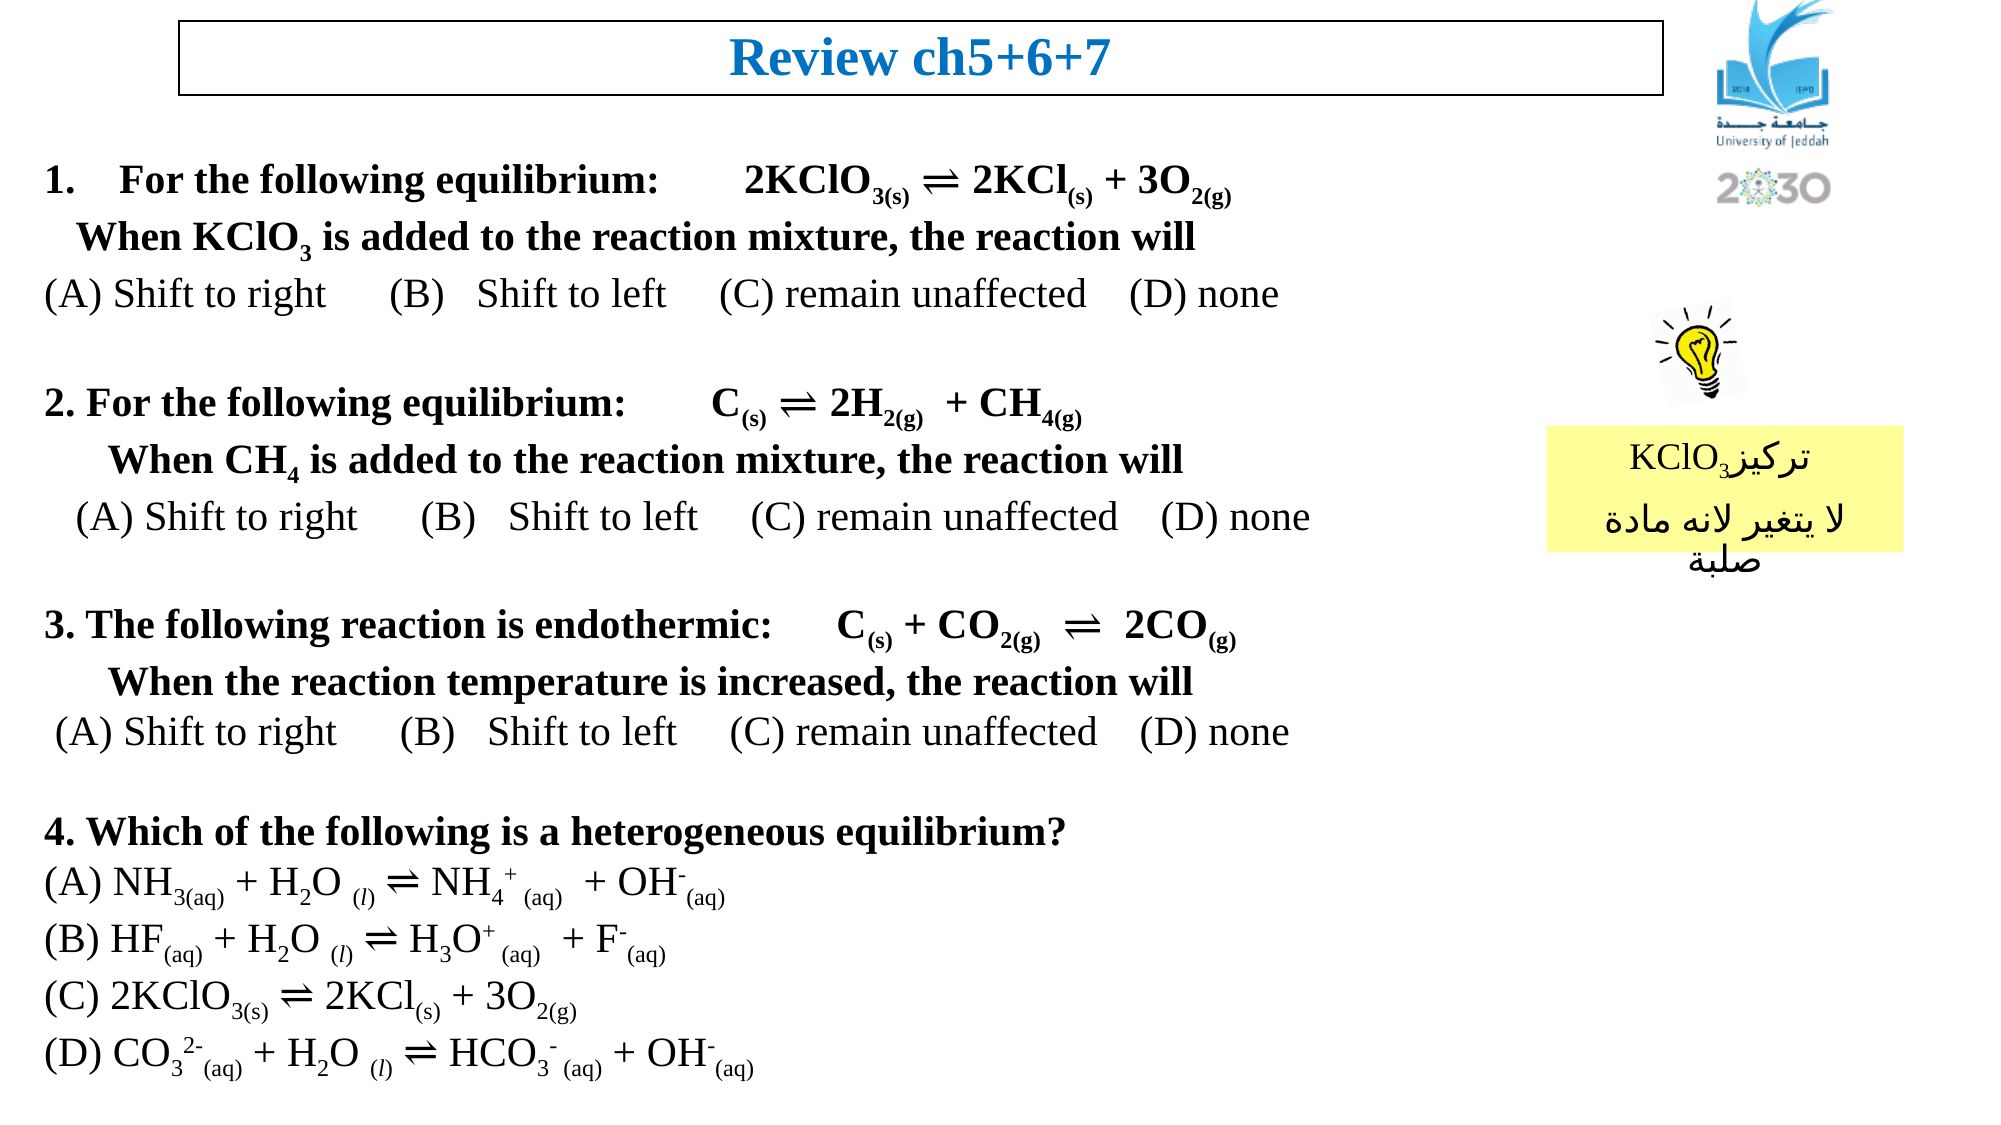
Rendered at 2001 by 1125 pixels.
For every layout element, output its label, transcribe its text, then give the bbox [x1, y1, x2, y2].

picture [1648, 297, 1748, 408]
picture [1697, 0, 1851, 213]
text_box KClO3تركيز لا يتغير لانه مادة صلبة [1546, 425, 1904, 553]
text_box Review ch5+6+7 [178, 20, 1664, 96]
text_box For the following equilibrium: 2KClO3(s) ⇌ 2KCl(s) + 3O2(g) When KClO3 is added to the reaction mixture, the reaction will (A) Shift to right (B) Shift to left (C) remain unaffected (D) none 2. For the following equilibrium: C(s) ⇌ 2H2(g) + CH4(g) When CH4 is added to the reaction mixture, the reaction will (A) Shift to right (B) Shift to left (C) remain unaffected (D) none 3. The following reaction is endothermic: C(s) + CO2(g) ⇌ 2CO(g) When the reaction temperature is increased, the reaction will (A) Shift to right (B) Shift to left (C) remain unaffected (D) none 4. Which of the following is a heterogeneous equilibrium? (A) NH3(aq) + H2O (l) ⇌ NH4+ (aq) + OH-(aq) (B) HF(aq) + H2O (l) ⇌ H3O+ (aq) + F-(aq) (C) 2KClO3(s) ⇌ 2KCl(s) + 3O2(g) (D) CO32-(aq) + H2O (l) ⇌ HCO3- (aq) + OH-(aq) [29, 136, 2000, 1125]
